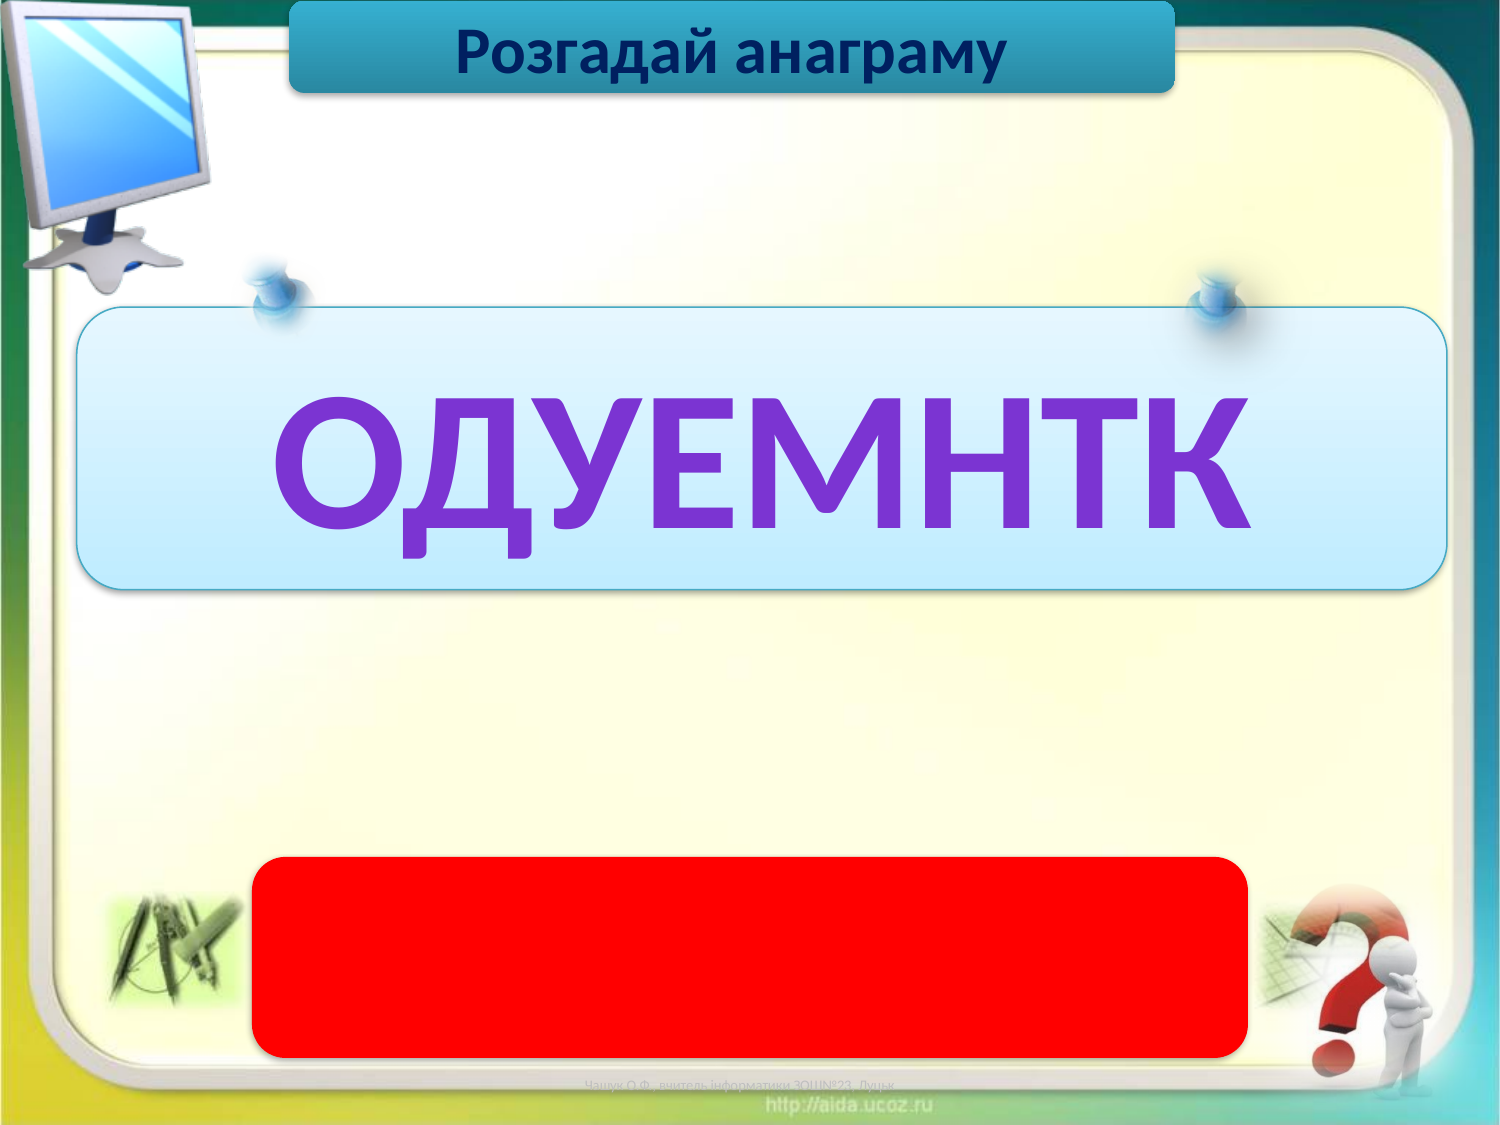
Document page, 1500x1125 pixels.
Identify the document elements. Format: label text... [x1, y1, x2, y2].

text_box Розгадай анаграму [289, 0, 1176, 94]
footer Чашук О.Ф., вчитель інформатики ЗОШ№23, Луцьк [502, 1067, 978, 1125]
picture [0, 0, 1500, 1125]
text_box ОДУЕМНТК [75, 306, 1448, 591]
text_box [251, 856, 1239, 1058]
